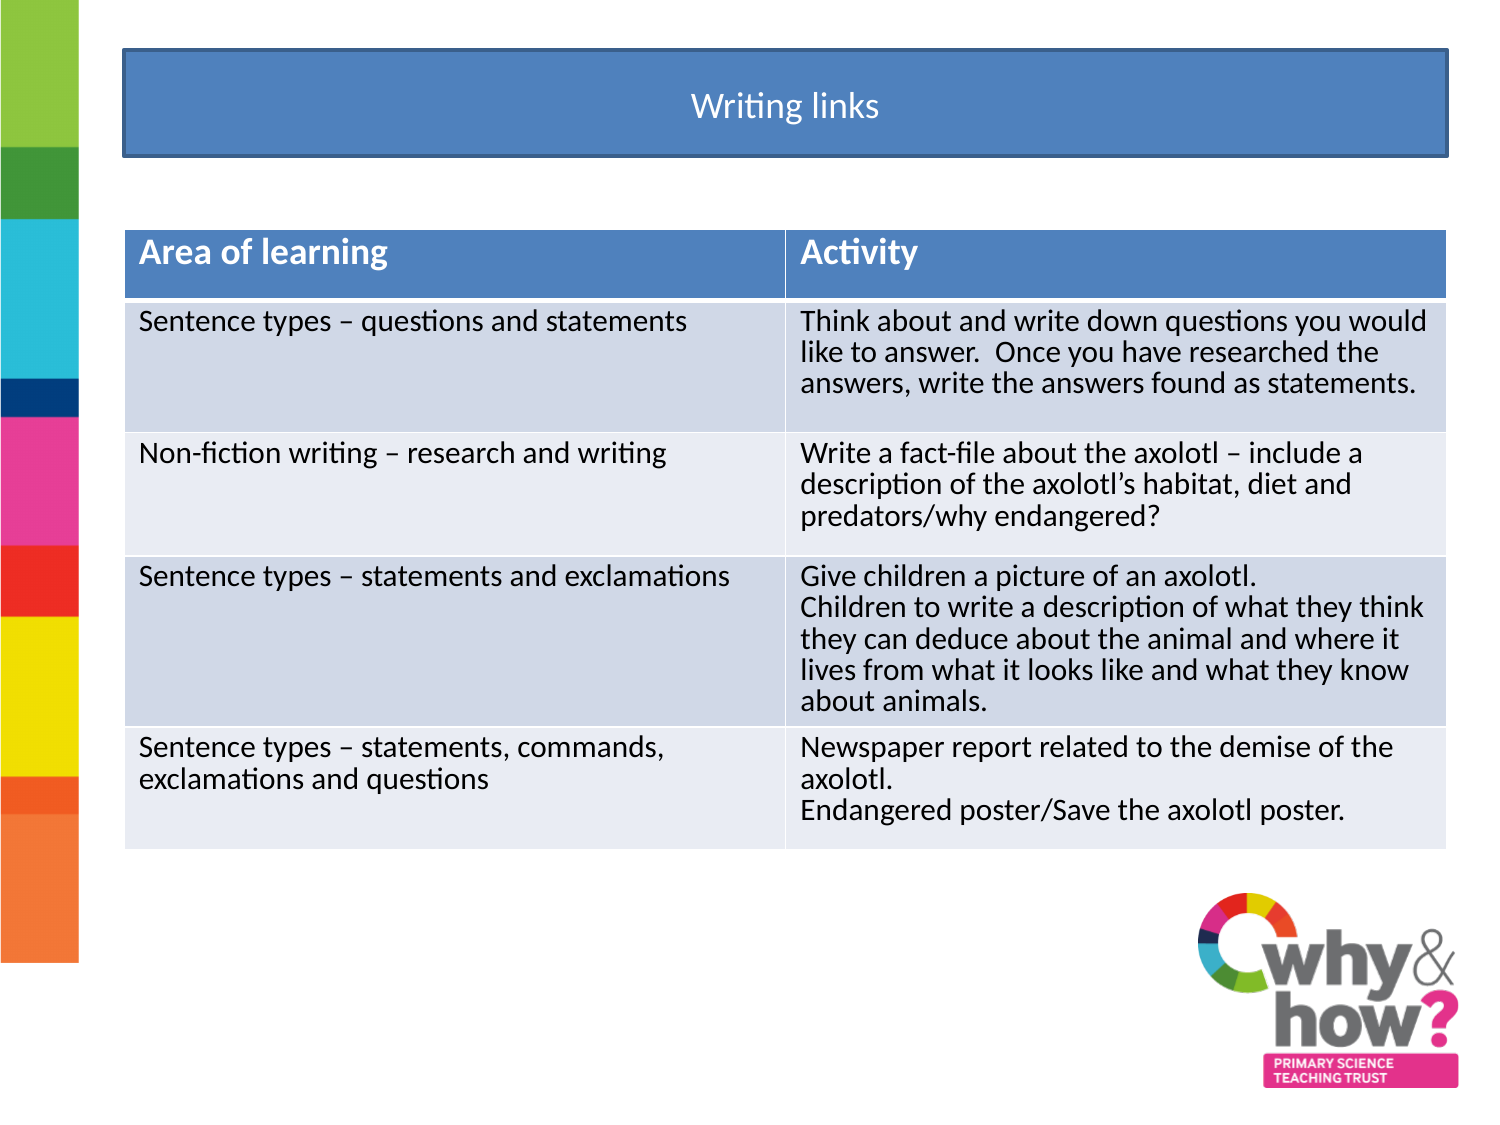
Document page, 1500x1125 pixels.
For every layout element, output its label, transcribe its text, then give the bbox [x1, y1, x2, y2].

table_cell Think about and write down questions you would like to answer. Once you have researched the answers, write the answers found as statements. [786, 303, 1446, 432]
table_cell Give children a picture of an axolotl. Children to write a description of what they think they can deduce about the animal and where it lives from what it looks like and what they know about animals. [786, 557, 1446, 726]
table_header Area of learning [125, 230, 785, 298]
table_cell Sentence types – questions and statements [125, 303, 785, 432]
table_header Activity [786, 230, 1446, 298]
table_cell Sentence types – statements and exclamations [125, 557, 785, 726]
text_box Writing links [122, 48, 1449, 158]
table_cell Non-fiction writing – research and writing [125, 433, 785, 555]
picture [1, 0, 78, 962]
table_cell Newspaper report related to the demise of the axolotl. Endangered poster/Save the axolotl poster. [786, 728, 1446, 849]
table_cell Sentence types – statements, commands, exclamations and questions [125, 728, 785, 849]
picture [1198, 893, 1459, 1088]
table_cell Write a fact-file about the axolotl – include a description of the axolotl’s habitat, diet and predators/why endangered? [786, 433, 1446, 555]
